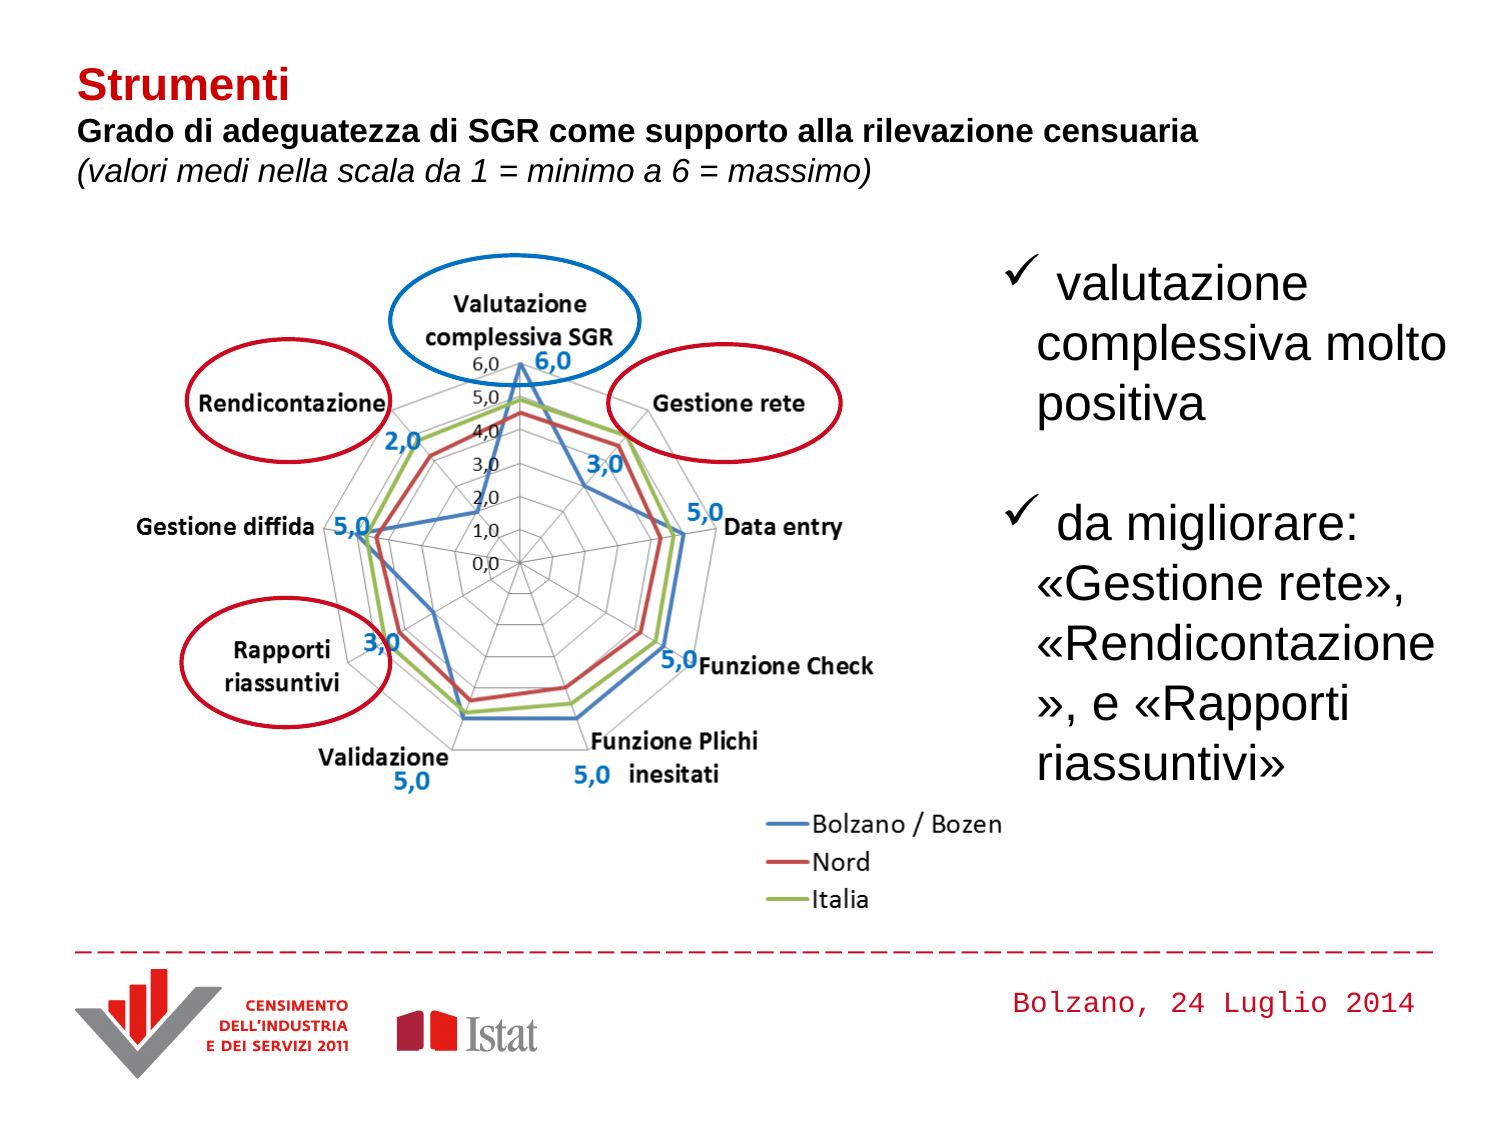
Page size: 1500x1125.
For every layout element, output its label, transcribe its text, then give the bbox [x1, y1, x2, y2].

picture [74, 969, 538, 1082]
picture [107, 207, 1200, 919]
text_box Bolzano, 24 Luglio 2014 [998, 976, 1471, 1026]
text_box [76, 172, 1436, 752]
text_box valutazione complessiva molto positiva da migliorare: «Gestione rete», «Rendicontazione», e «Rapporti riassuntivi» [1204, 243, 1471, 859]
text_box Strumenti Grado di adeguatezza di SGR come supporto alla rilevazione censuaria (valori medi nella scala da 1 = minimo a 6 = massimo) [76, 54, 1447, 243]
